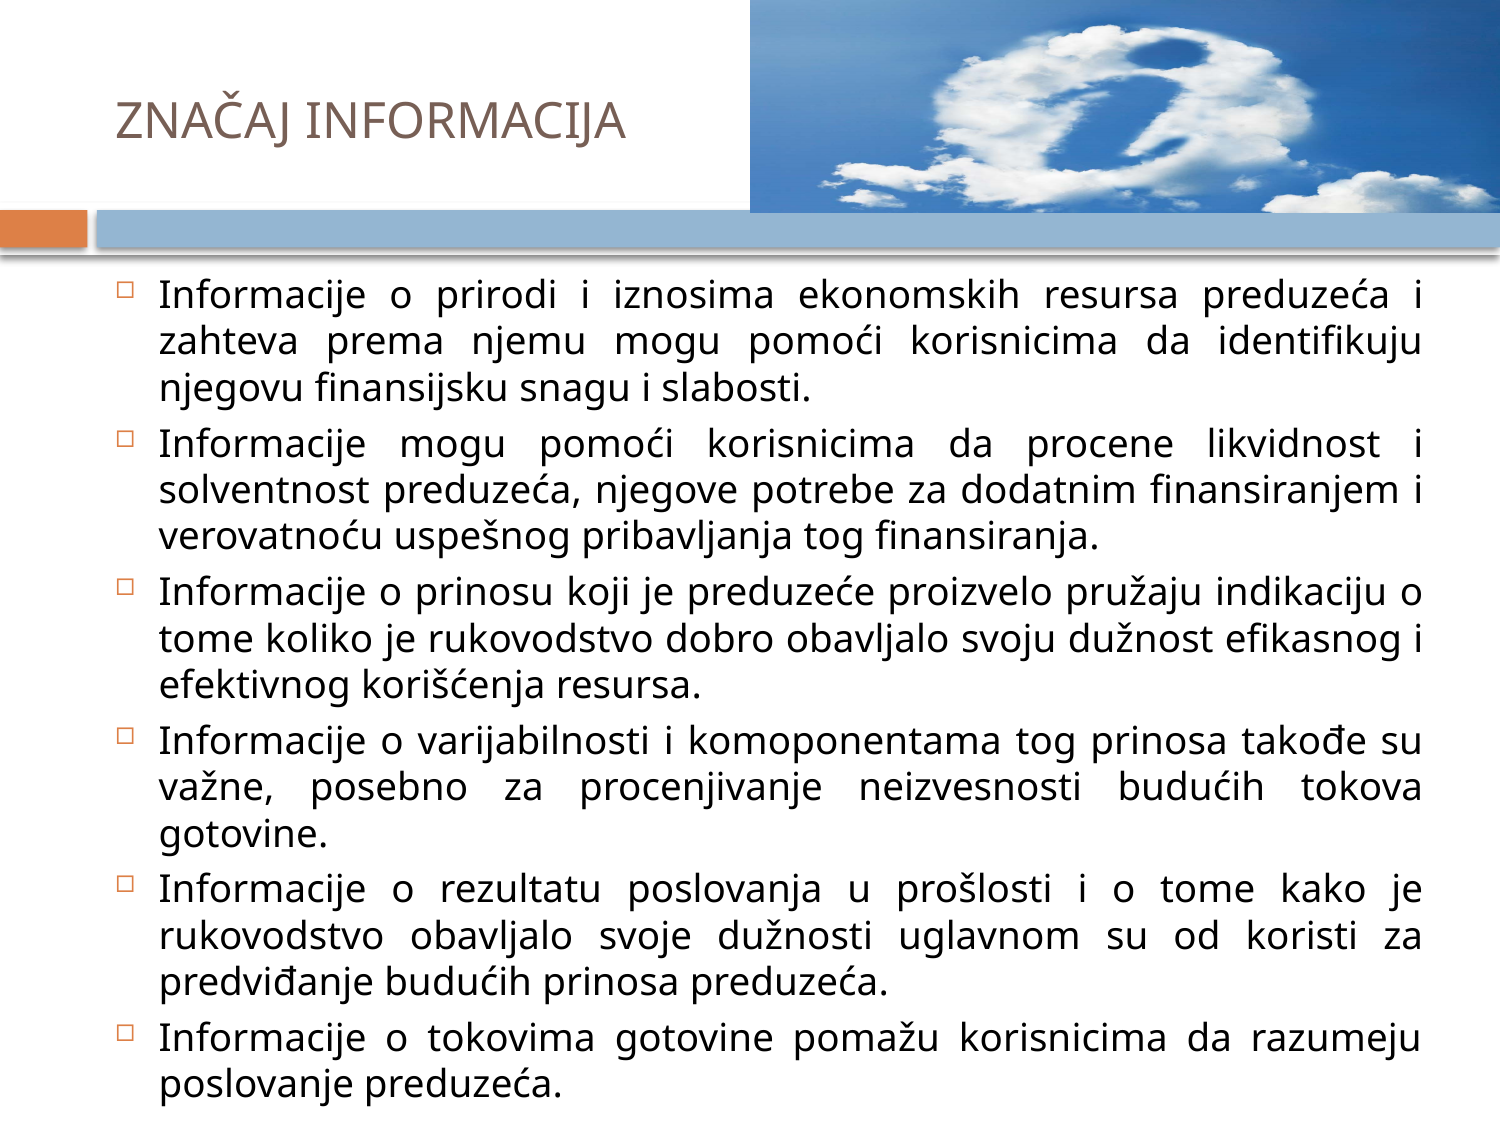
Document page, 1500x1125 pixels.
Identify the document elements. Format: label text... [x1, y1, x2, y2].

list Informacije o prirodi i iznosima ekonomskih resursa preduzeća i zahteva prema njemu mogu pomoći korisnicima da identifikuju njegovu finansijsku snagu i slabosti. Informacije mogu pomoći korisnicima da procene likvidnost i solventnost preduzeća, njegove potrebe za dodatnim finansiranjem i verovatnoću uspešnog pribavljanja tog finansiranja. Informacije o prinosu koji je preduzeće proizvelo pružaju indikaciju o tome koliko je rukovodstvo dobro obavljalo svoju dužnost efikasnog i efektivnog korišćenja resursa. Informacije o varijabilnosti i komoponentama tog prinosa takođe su važne, posebno za procenjivanje neizvesnosti budućih tokova gotovine. Informacije o rezultatu poslovanja u prošlosti i o tome kako je rukovodstvo obavljalo svoje dužnosti uglavnom su od koristi za predviđanje budućih prinosa preduzeća. Informacije o tokovima gotovine pomažu korisnicima da razumeju poslovanje preduzeća. [100, 262, 1438, 1125]
title ZNAČAJ INFORMACIJA [100, 37, 743, 200]
picture [749, 0, 1500, 213]
